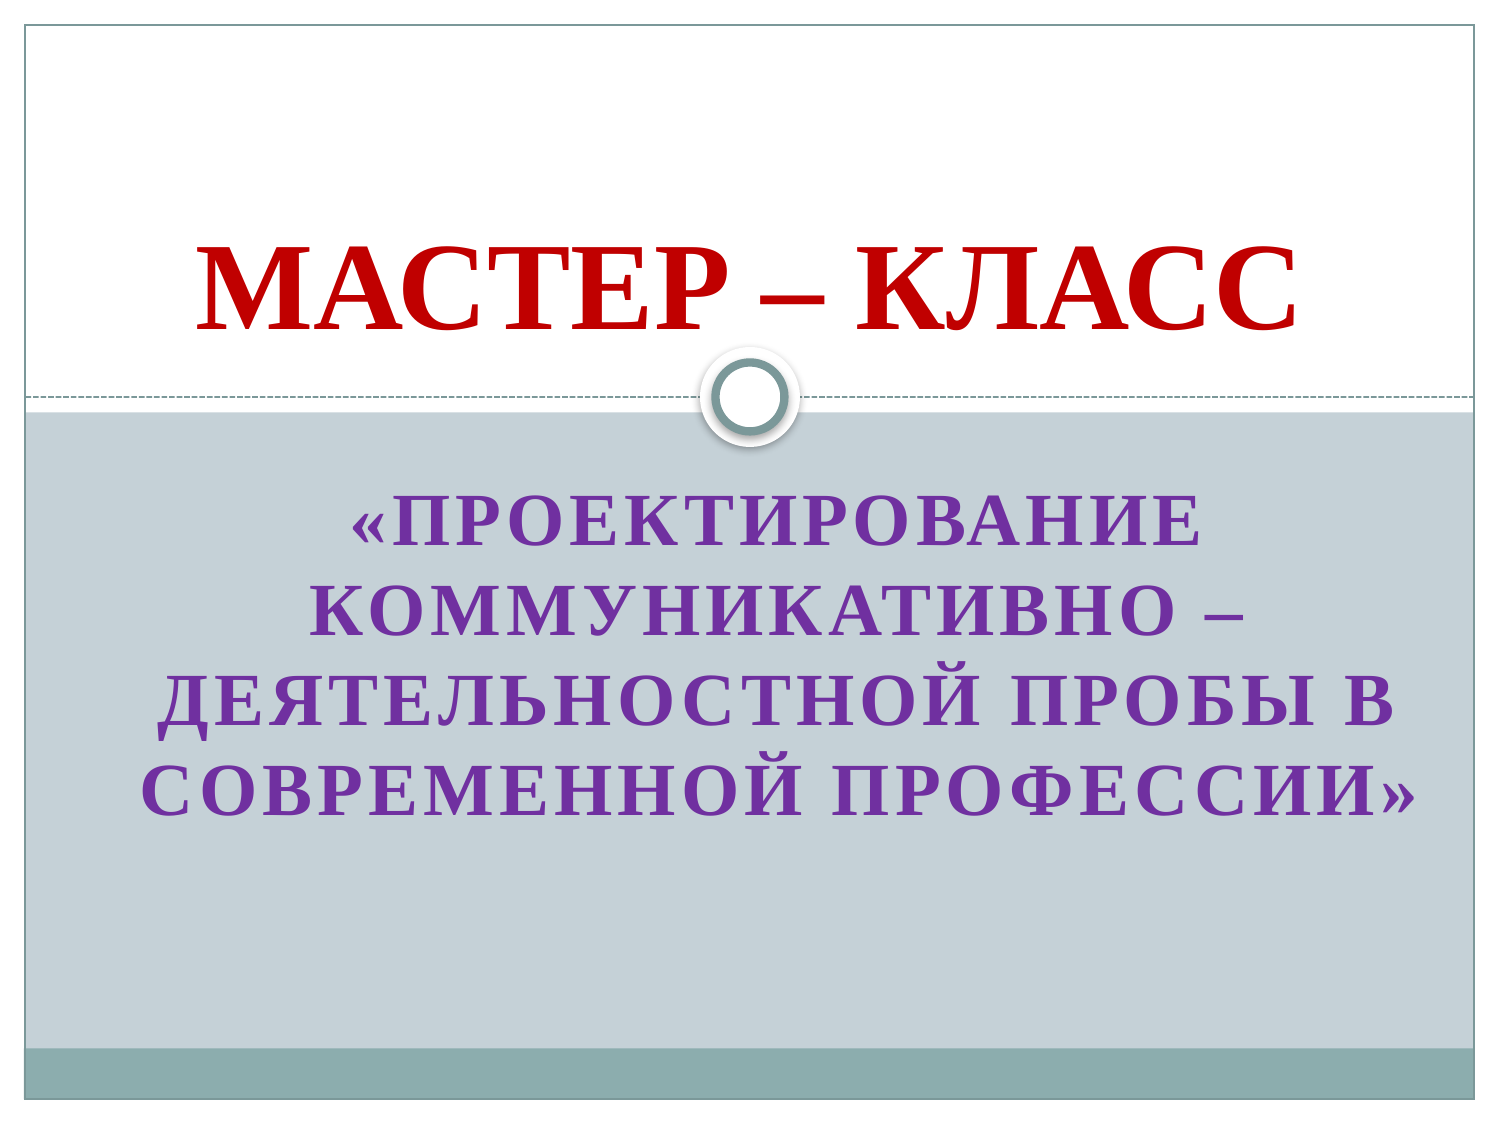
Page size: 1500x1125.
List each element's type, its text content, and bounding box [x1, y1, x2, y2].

title МАСТЕР – КЛАСС [112, 90, 1388, 362]
subtitle «Проектирование коммуникативно –деятельностной пробы в современной профессии» [112, 462, 1447, 750]
